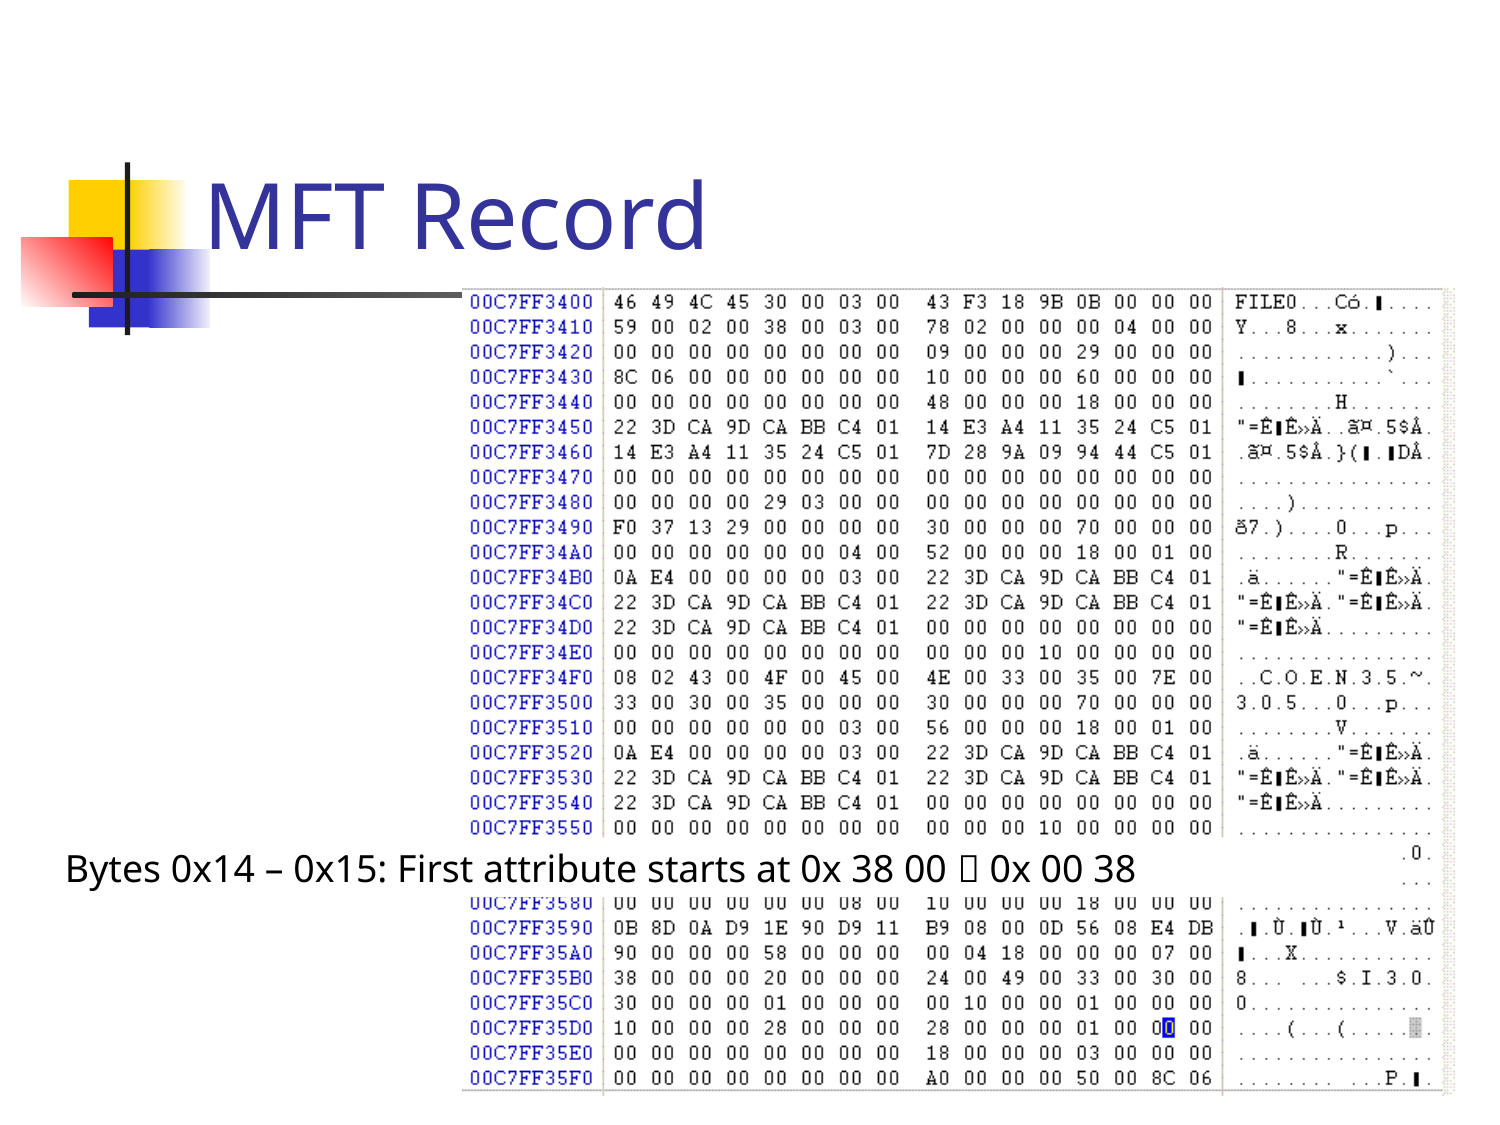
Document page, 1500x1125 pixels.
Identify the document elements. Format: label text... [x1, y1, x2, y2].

picture [462, 287, 1455, 1096]
title MFT Record [188, 34, 1468, 276]
text_box Bytes 0x14 – 0x15: First attribute starts at 0x 38 00  0x 00 38 [49, 837, 457, 898]
